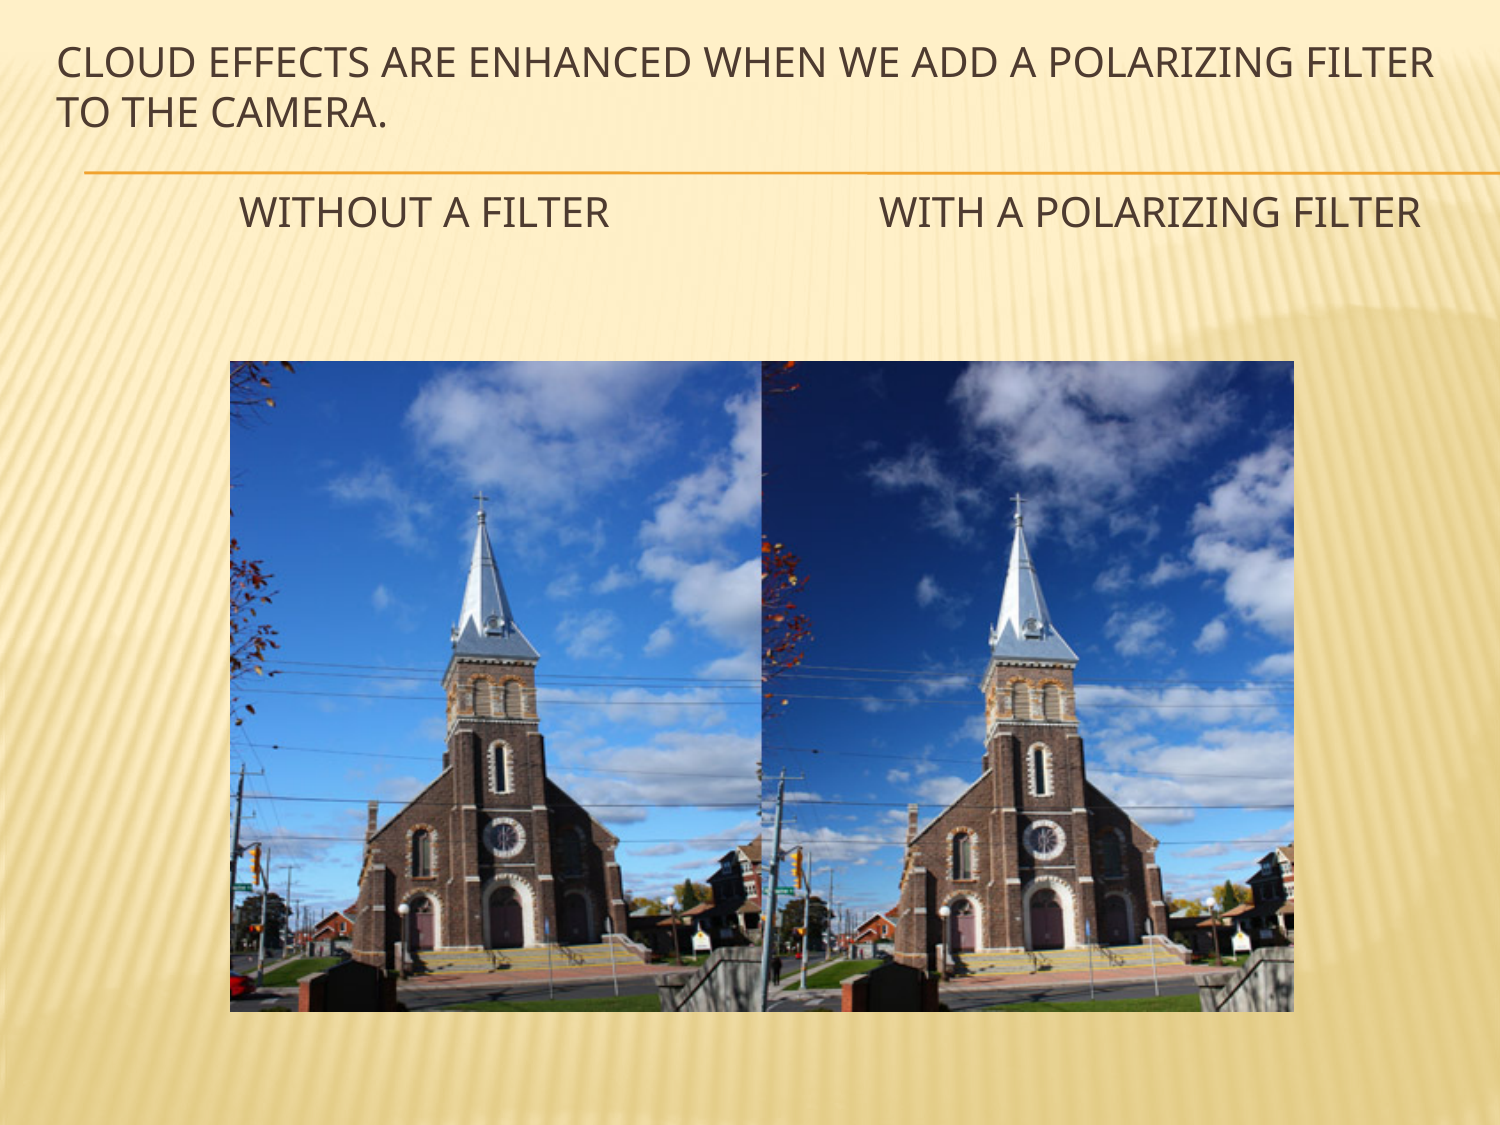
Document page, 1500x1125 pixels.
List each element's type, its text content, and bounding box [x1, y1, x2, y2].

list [229, 361, 1294, 1012]
title Cloud effects are enhanced when we add a polarizing filter to the camera. Without a filter With a polarizing filter [41, 66, 1467, 256]
